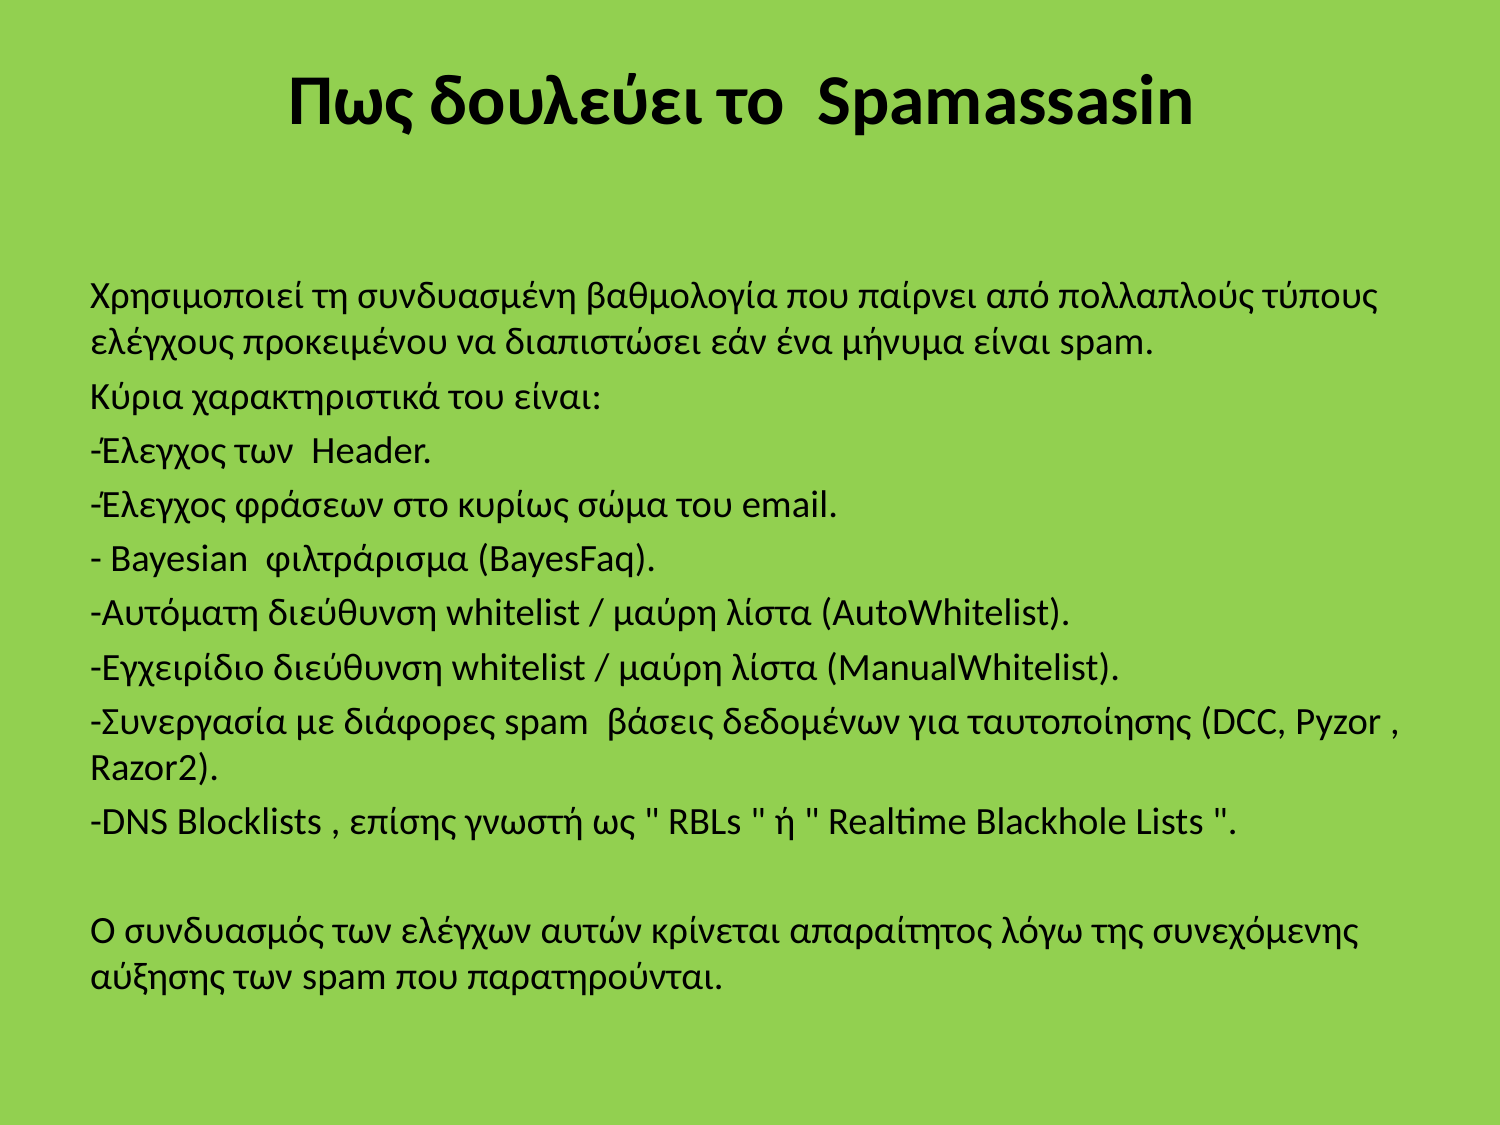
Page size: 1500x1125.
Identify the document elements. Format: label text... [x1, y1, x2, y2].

list Χρησιμοποιεί τη συνδυασμένη βαθμολογία που παίρνει από πολλαπλούς τύπους ελέγχους προκειμένου να διαπιστώσει εάν ένα μήνυμα είναι spam. Κύρια χαρακτηριστικά του είναι: -Έλεγχος των Header. -Έλεγχος φράσεων στο κυρίως σώμα του email. - Bayesian φιλτράρισμα (BayesFaq). -Αυτόματη διεύθυνση whitelist / μαύρη λίστα (AutoWhitelist). -Εγχειρίδιο διεύθυνση whitelist / μαύρη λίστα (ManualWhitelist). -Συνεργασία με διάφορες spam βάσεις δεδομένων για ταυτοποίησης (DCC, Pyzor , Razor2). -DNS Blocklists , επίσης γνωστή ως " RBLs " ή " Realtime Blackhole Lists ". Ο συνδυασμός των ελέγχων αυτών κρίνεται απαραίτητος λόγω της συνεχόμενης αύξησης των spam που παρατηρούνται. [75, 262, 1425, 1005]
title Πως δουλεύει το Spamassasin [75, 45, 1425, 233]
